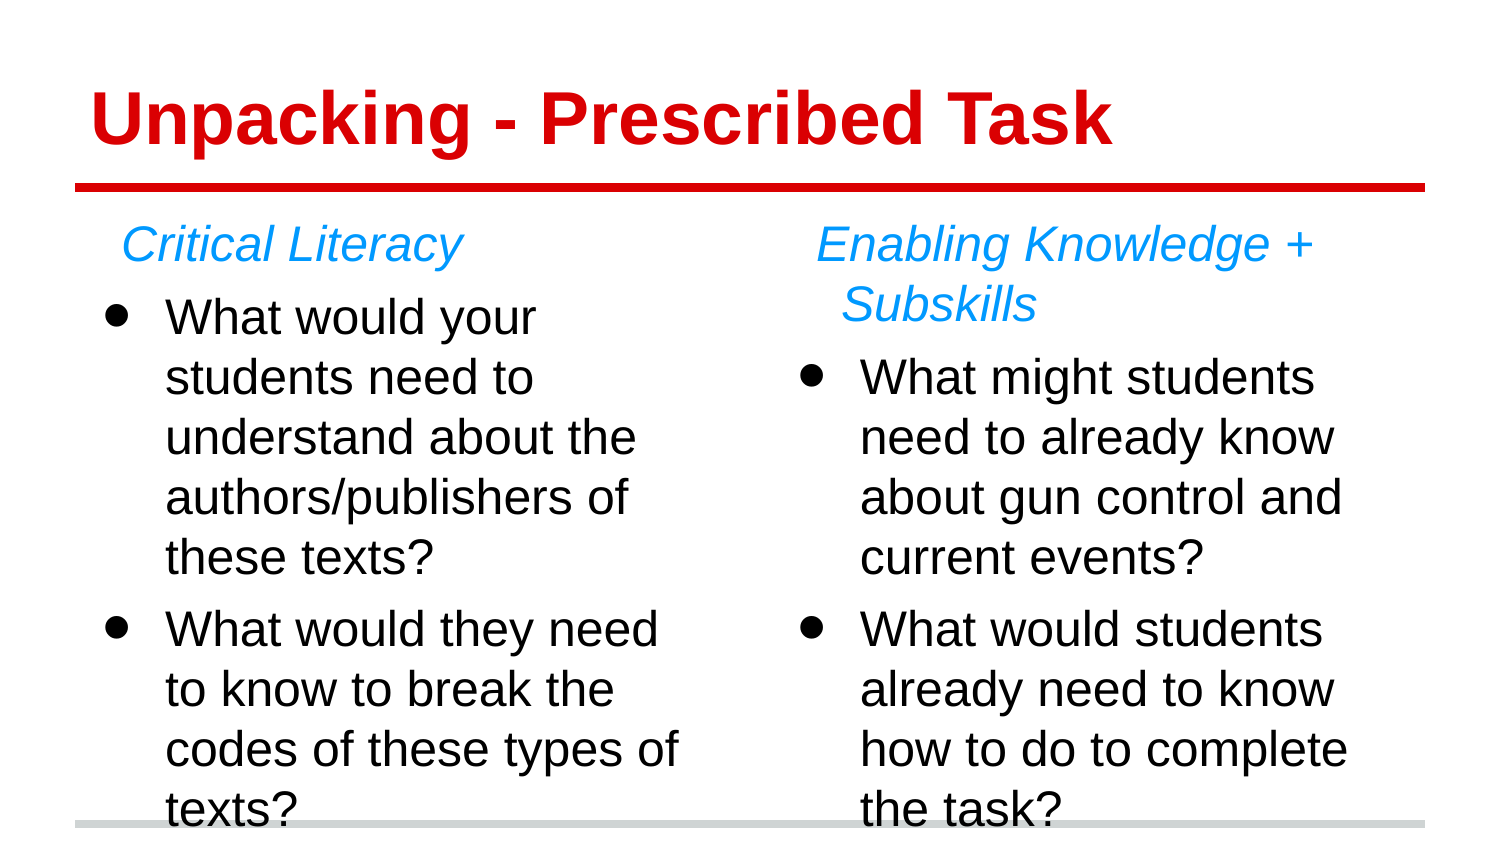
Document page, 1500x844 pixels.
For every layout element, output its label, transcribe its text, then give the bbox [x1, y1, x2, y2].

list Enabling Knowledge + Subskills What might students need to already know about gun control and current events? What would students already need to know how to do to complete the task? [769, 196, 1425, 808]
title Unpacking - Prescribed Task [75, 33, 1425, 175]
list Critical Literacy What would your students need to understand about the authors/publishers of these texts? What would they need to know to break the codes of these types of texts? [75, 196, 731, 808]
